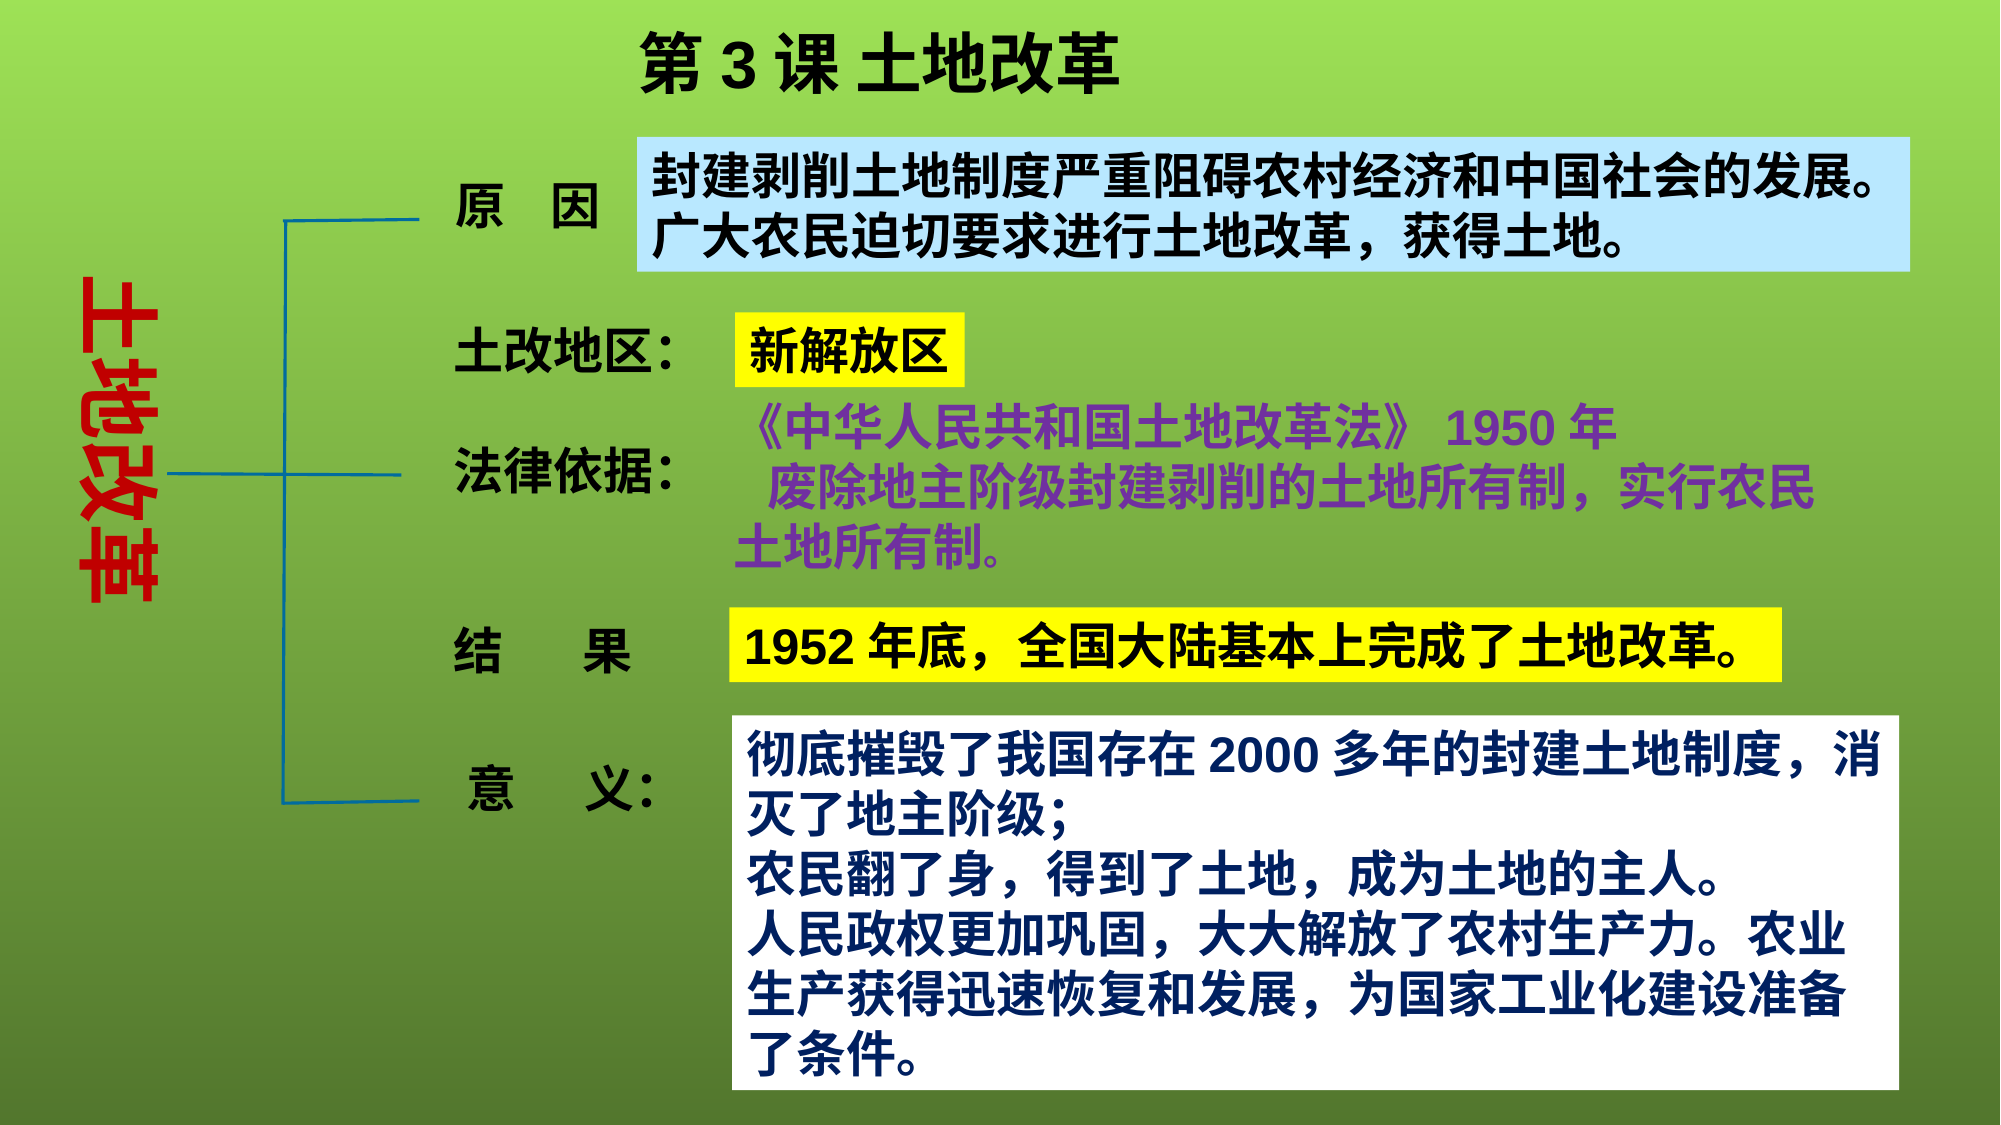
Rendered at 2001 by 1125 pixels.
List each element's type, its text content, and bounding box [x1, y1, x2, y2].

text_box 封建剥削土地制度严重阻碍农村经济和中国社会的发展。 广大农民迫切要求进行土地改革，获得土地。 [637, 136, 1911, 272]
text_box 1952年底，全国大陆基本上完成了土地改革。 [729, 607, 1782, 683]
text_box 新解放区 [735, 312, 965, 387]
text_box 意 义： [452, 749, 700, 825]
text_box 原 因 [441, 167, 616, 242]
text_box 土改地区： 法律依据： 结 果 [438, 312, 719, 688]
text_box 彻底摧毁了我国存在2000多年的封建土地制度，消灭了地主阶级； 农民翻了身，得到了土地，成为土地的主人。 人民政权更加巩固，大大解放了农村生产力。农业生产获得迅速恢复和发展，为国家工业化建设准备了条件。 [732, 715, 1900, 1091]
text_box 土地改革 [47, 259, 179, 608]
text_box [282, 221, 286, 800]
text_box 第3课 土地改革 [622, 14, 1138, 109]
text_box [282, 800, 420, 804]
text_box 《中华人民共和国土地改革法》1950年 废除地主阶级封建剥削的土地所有制，实行农民土地所有制。 [718, 387, 1843, 583]
